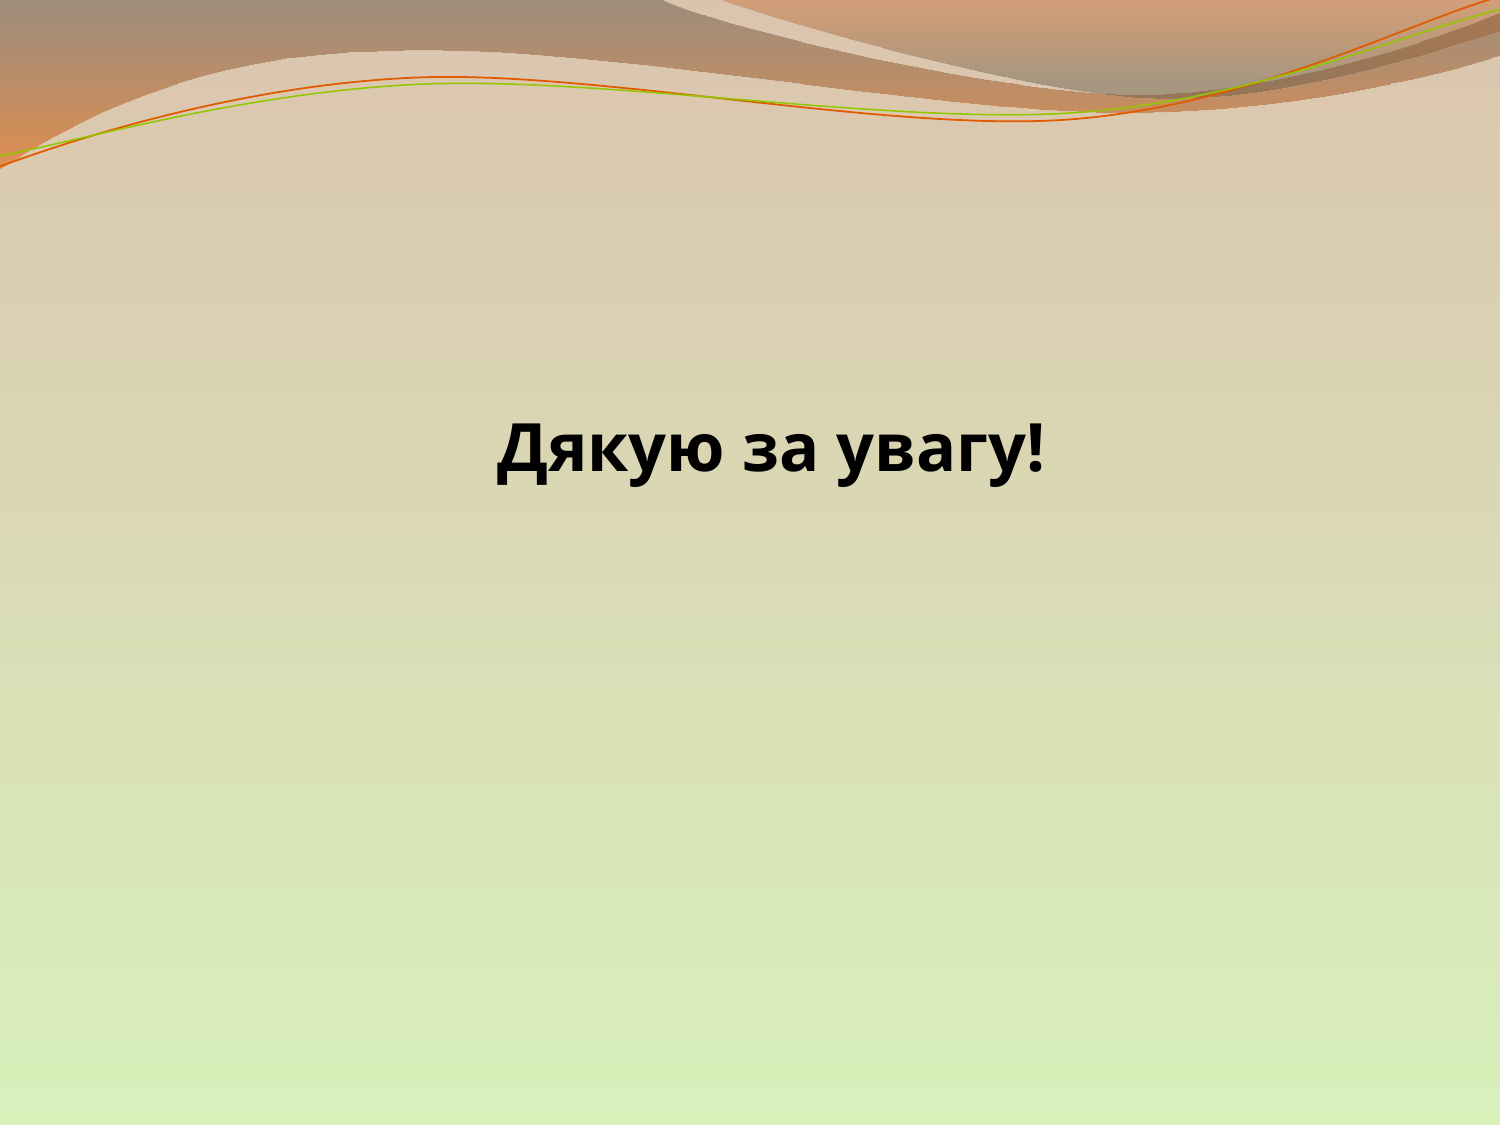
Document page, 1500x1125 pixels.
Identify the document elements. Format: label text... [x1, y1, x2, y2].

text_box Дякую за увагу! [407, 373, 1158, 493]
